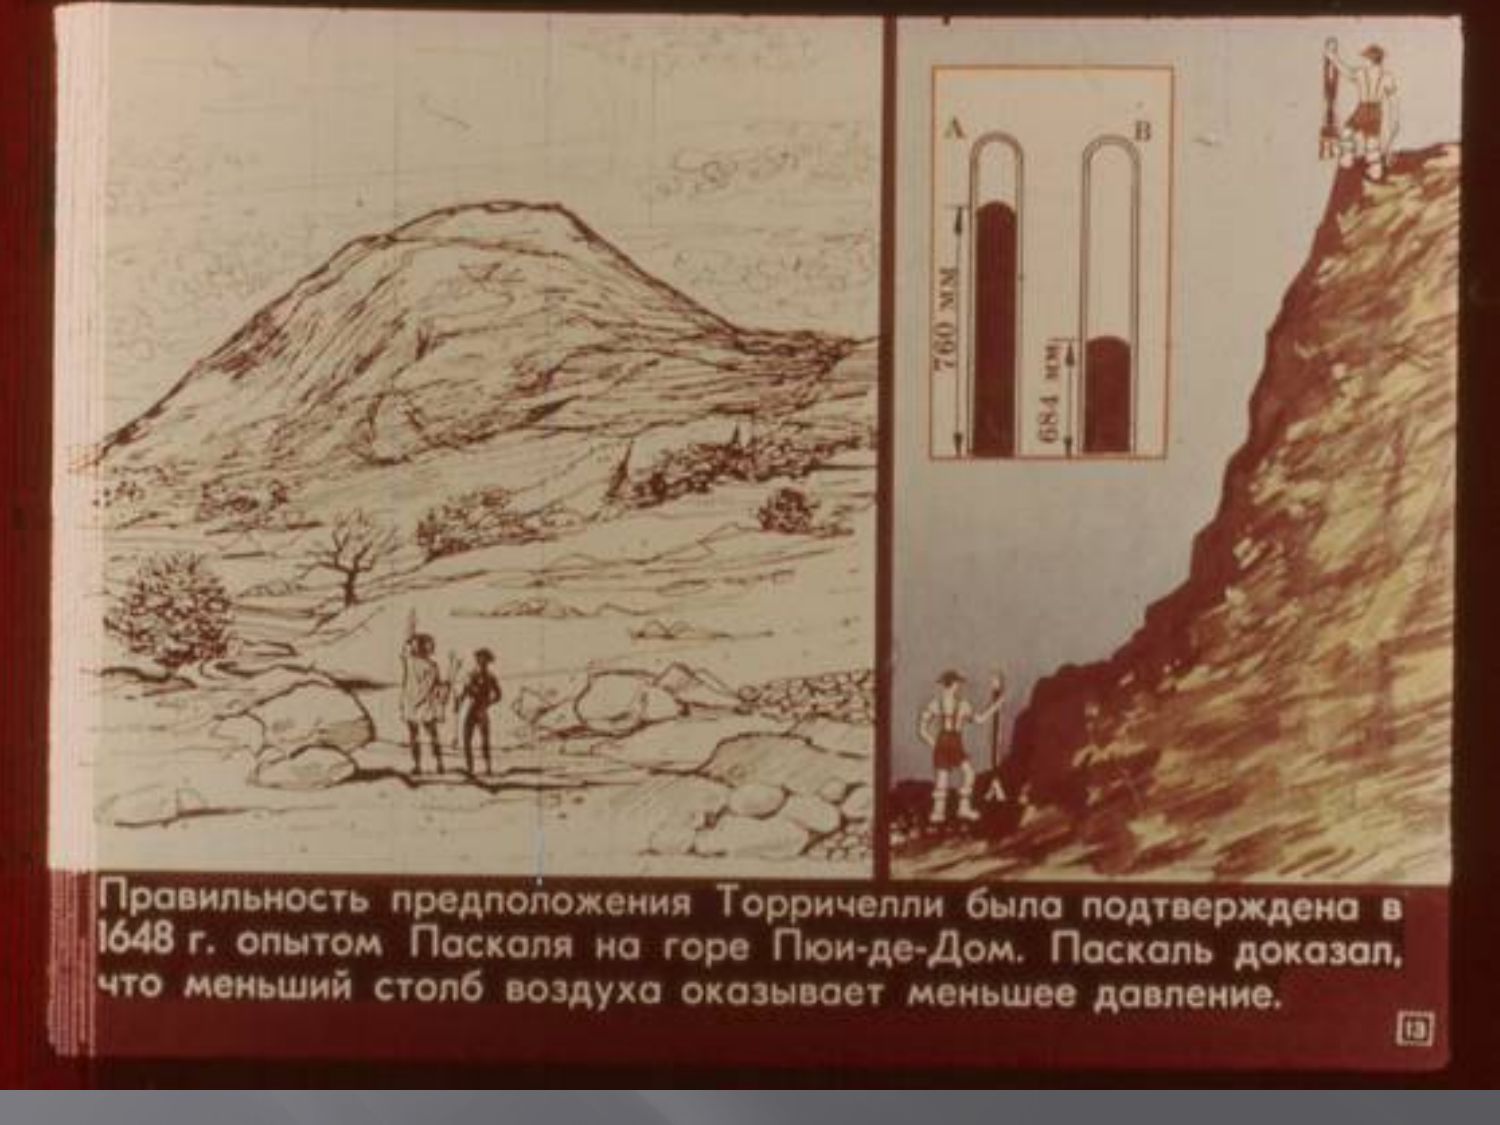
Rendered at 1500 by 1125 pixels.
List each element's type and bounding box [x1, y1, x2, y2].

list [0, 0, 1500, 1091]
